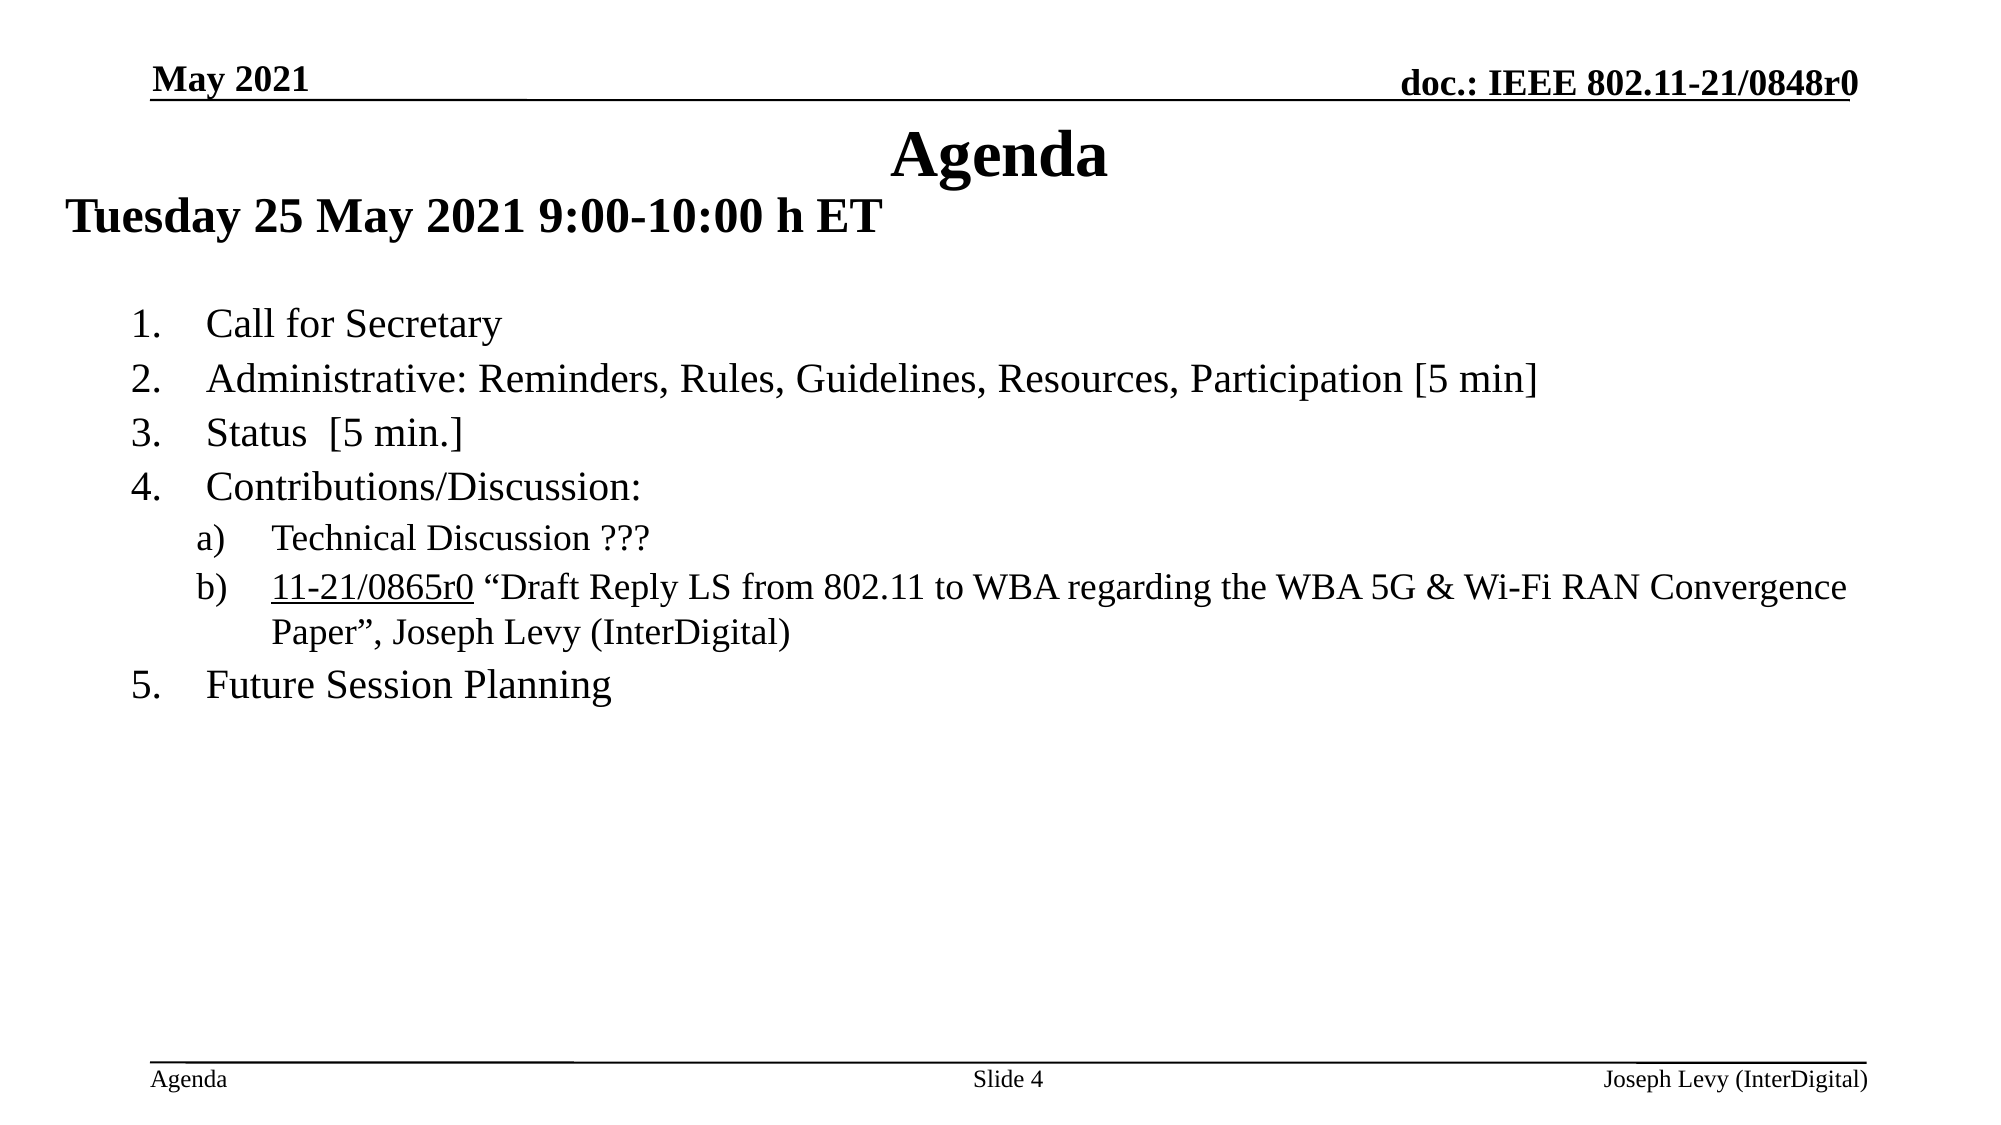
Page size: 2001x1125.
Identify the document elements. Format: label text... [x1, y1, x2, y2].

title Agenda [149, 112, 1850, 174]
list Tuesday 25 May 2021 9:00-10:00 h ET Call for Secretary Administrative: Reminders, Rules, Guidelines, Resources, Participation [5 min] Status [5 min.] Contributions/Discussion: Technical Discussion ??? 11-21/0865r0 “Draft Reply LS from 802.11 to WBA regarding the WBA 5G & Wi-Fi RAN Convergence Paper”, Joseph Levy (InterDigital) Future Session Planning [49, 174, 1951, 1050]
slide_number Slide 4 [950, 1061, 1067, 1123]
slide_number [152, 54, 563, 100]
footer Joseph Levy (InterDigital) [1171, 1061, 1869, 1093]
text_box [1134, 579, 1165, 685]
